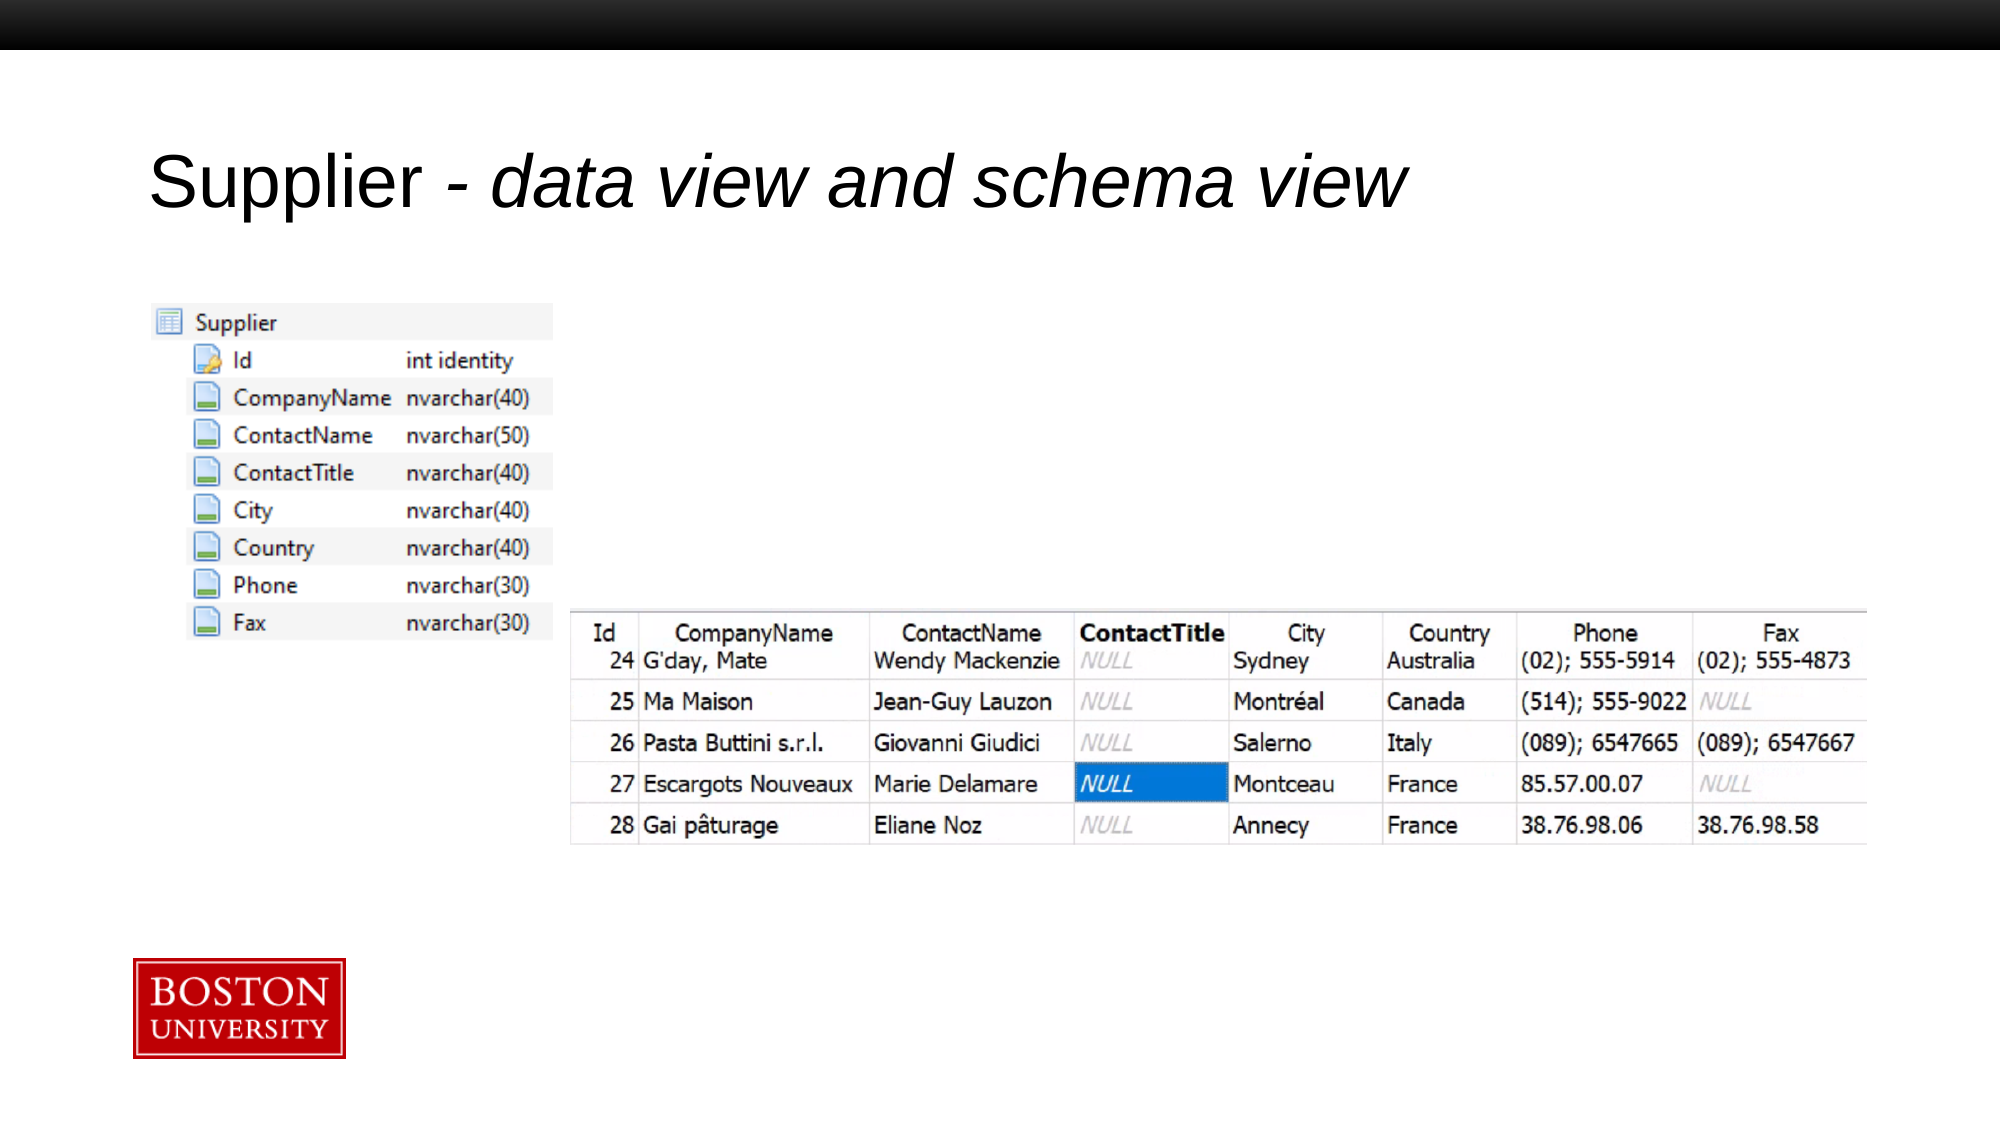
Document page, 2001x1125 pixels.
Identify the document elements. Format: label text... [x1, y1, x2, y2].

picture [133, 958, 346, 1059]
picture [570, 608, 1867, 845]
title Supplier - data view and schema view [133, 125, 1867, 238]
picture [151, 302, 553, 646]
list [133, 303, 1867, 941]
